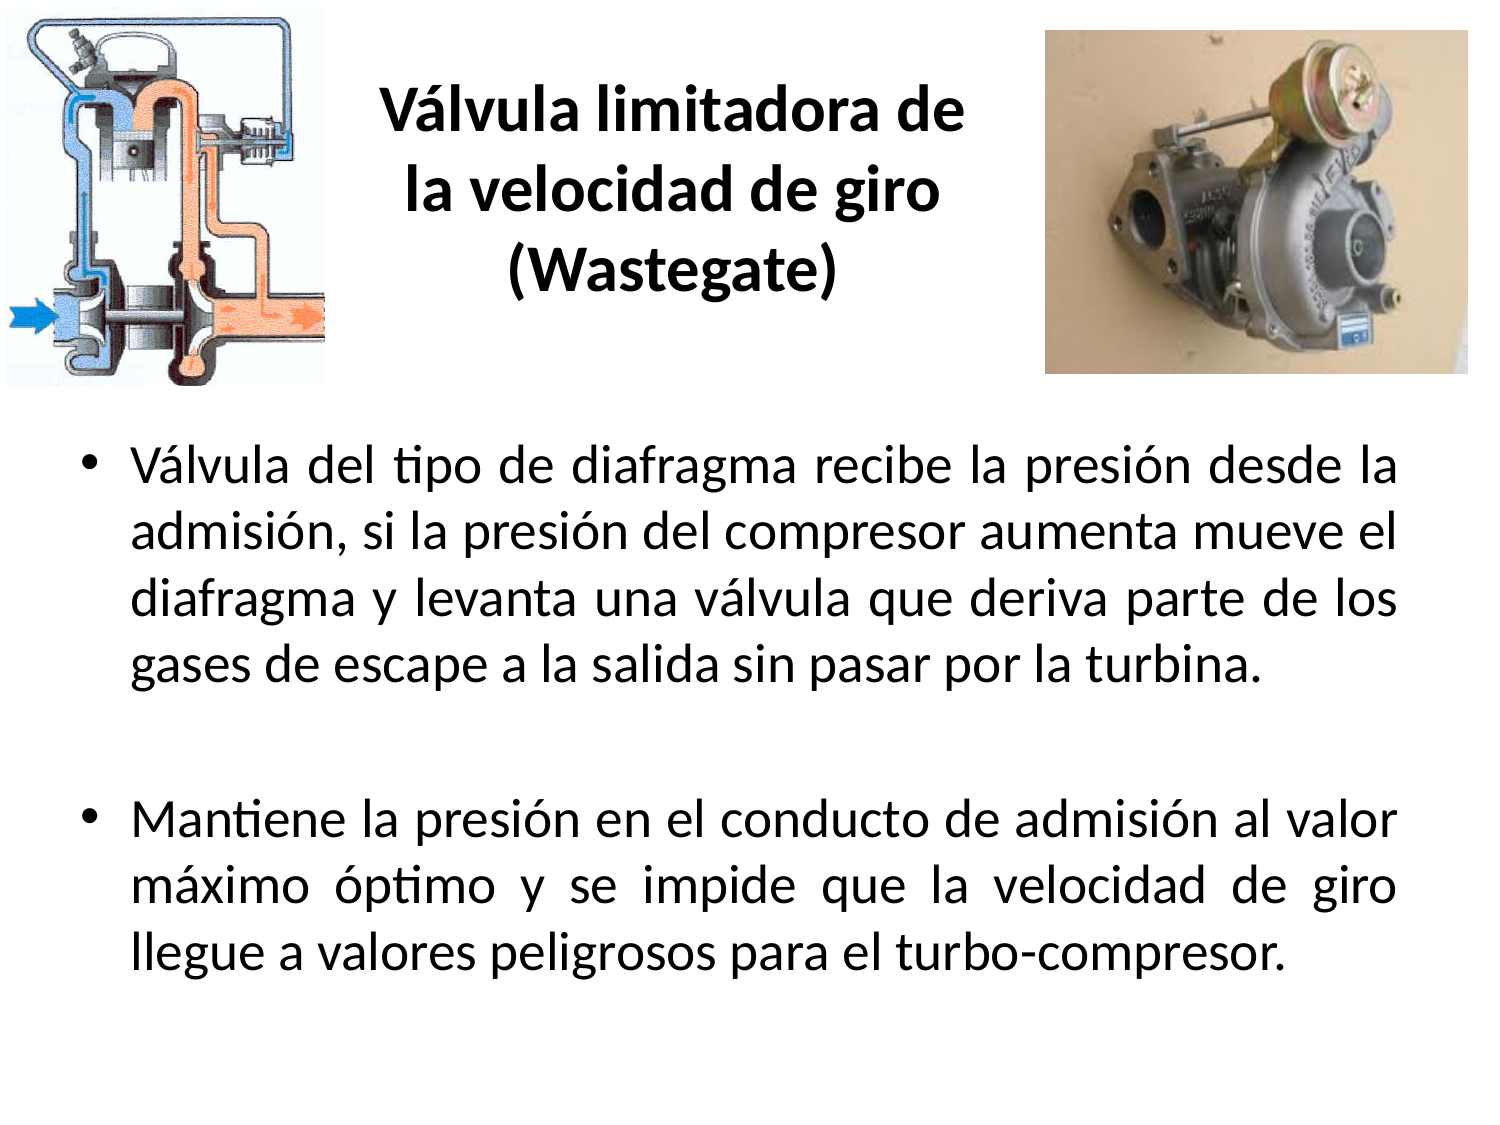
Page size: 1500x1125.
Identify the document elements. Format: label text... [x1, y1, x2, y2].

title Válvula limitadora de la velocidad de giro (Wastegate) [360, 54, 987, 315]
picture [1045, 30, 1468, 374]
list Válvula del tipo de diafragma recibe la presión desde la admisión, si la presión del compresor aumenta mueve el diafragma y levanta una válvula que deriva parte de los gases de escape a la salida sin pasar por la turbina. Mantiene la presión en el conducto de admisión al valor máximo óptimo y se impide que la velocidad de giro llegue a valores peligrosos para el turbo-compresor. [64, 420, 1415, 1083]
picture [5, 7, 326, 386]
